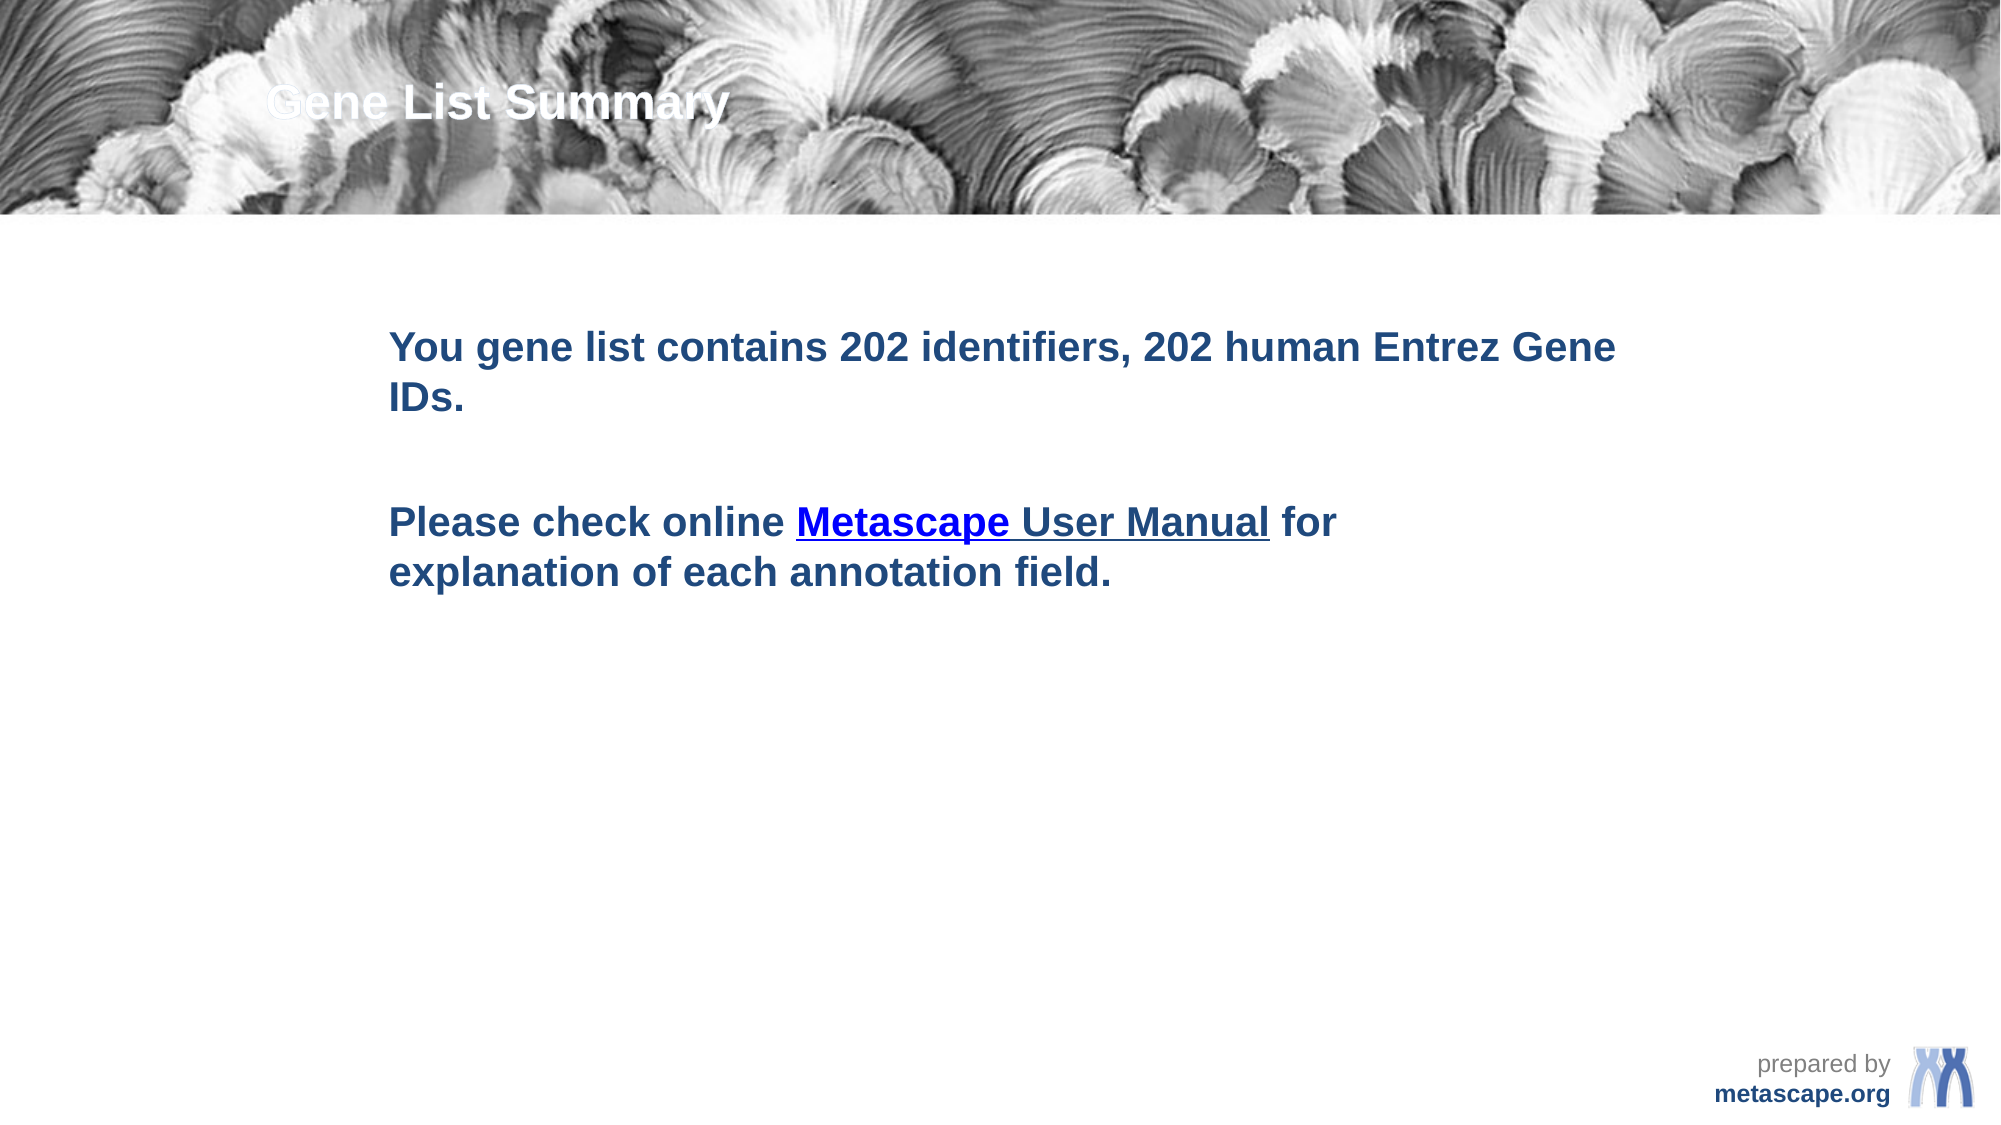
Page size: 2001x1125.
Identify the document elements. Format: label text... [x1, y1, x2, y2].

text_box You gene list contains 202 identifiers, 202 human Entrez Gene IDs. [373, 311, 1647, 427]
picture [0, 0, 2001, 1125]
title Gene List Summary [249, 61, 1600, 137]
text_box Please check online Metascape User Manual for explanation of each annotation field. [373, 487, 1526, 603]
